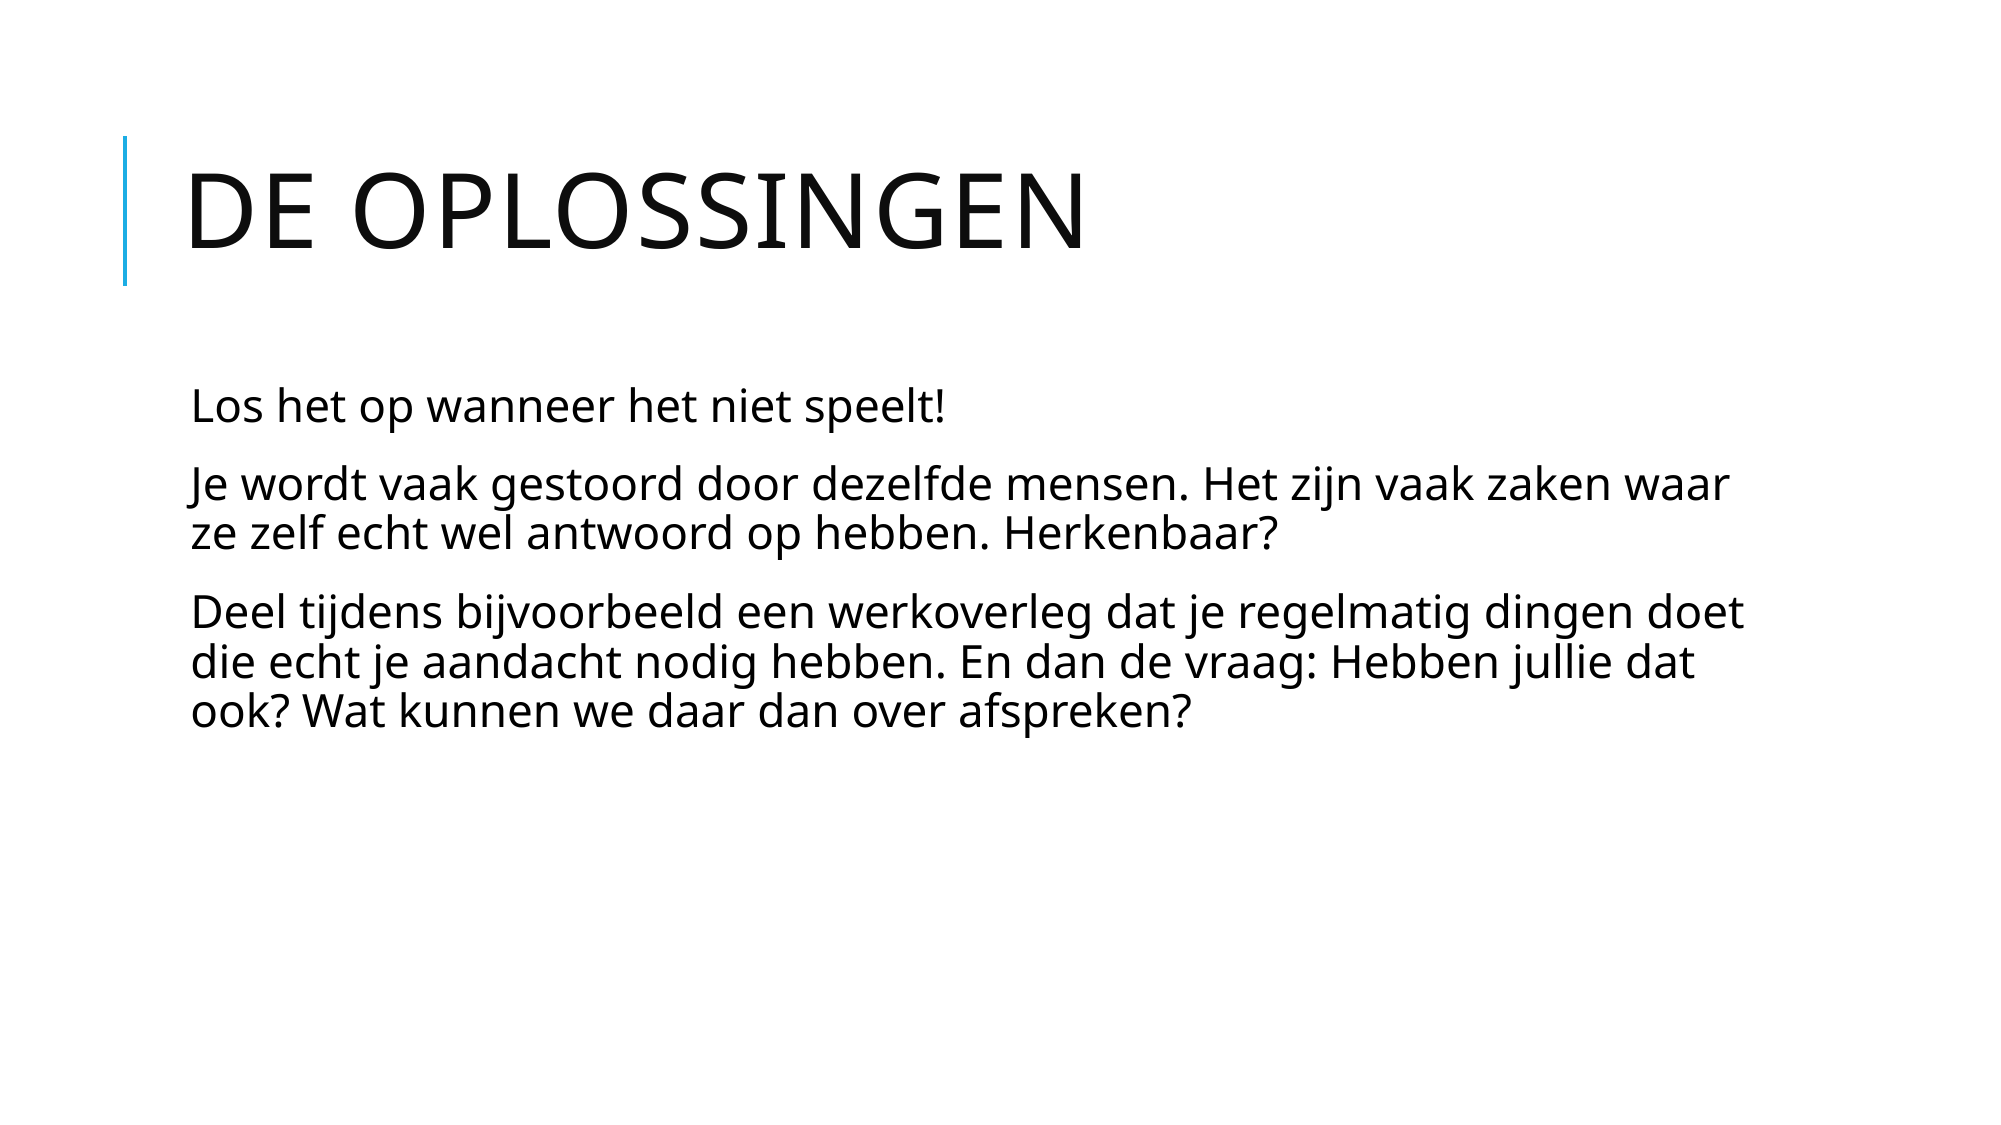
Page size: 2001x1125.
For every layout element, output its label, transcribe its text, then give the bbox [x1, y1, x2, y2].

title De oplossingen [168, 96, 1763, 342]
list Los het op wanneer het niet speelt! Je wordt vaak gestoord door dezelfde mensen. Het zijn vaak zaken waar ze zelf echt wel antwoord op hebben. Herkenbaar? Deel tijdens bijvoorbeeld een werkoverleg dat je regelmatig dingen doet die echt je aandacht nodig hebben. En dan de vraag: Hebben jullie dat ook? Wat kunnen we daar dan over afspreken? [168, 375, 1763, 1035]
